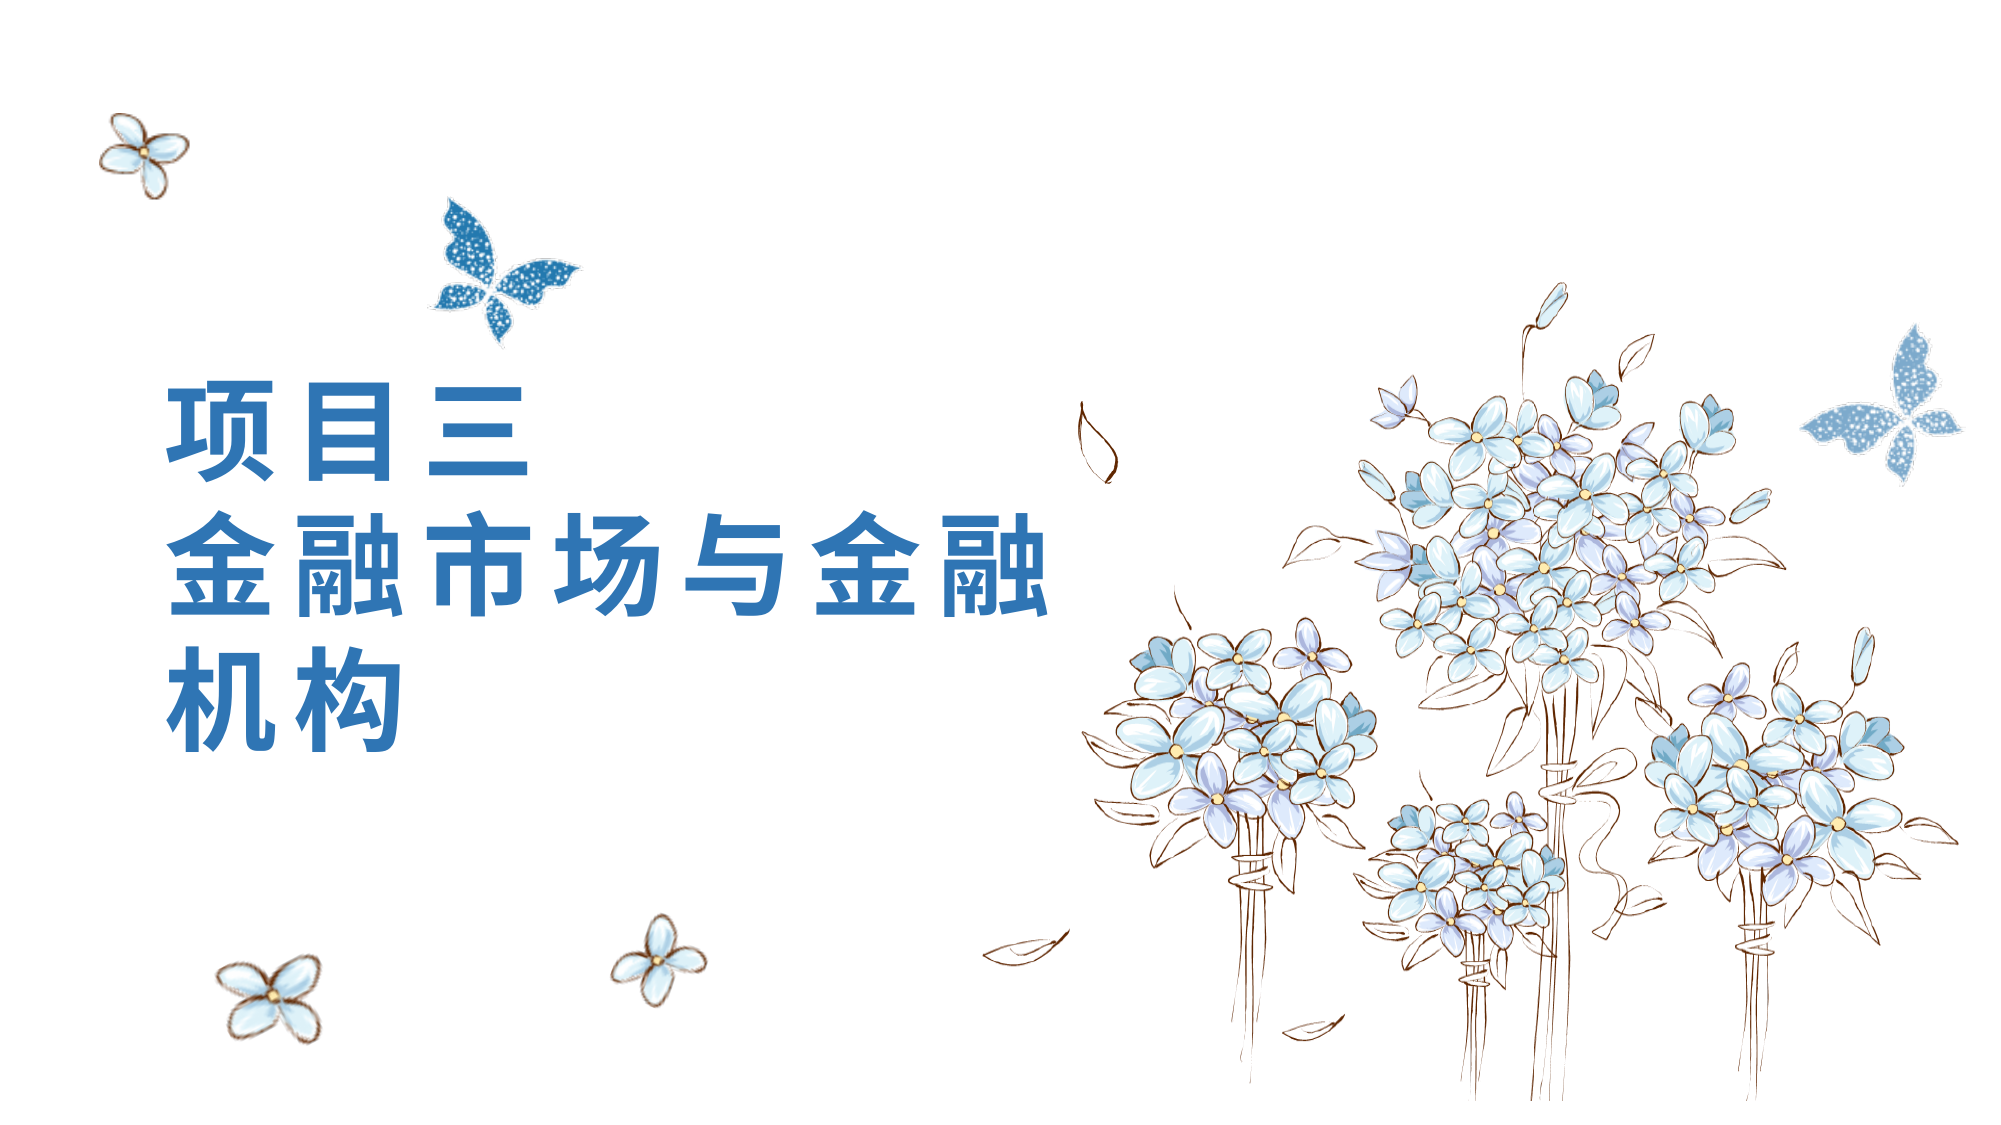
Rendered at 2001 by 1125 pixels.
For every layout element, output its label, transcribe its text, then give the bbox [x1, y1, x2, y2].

title 项目三 金融市场与金融机构 [149, 405, 1150, 720]
picture [982, 282, 1966, 1101]
picture [99, 113, 192, 202]
picture [201, 926, 353, 1075]
picture [606, 904, 718, 1019]
picture [427, 196, 584, 350]
